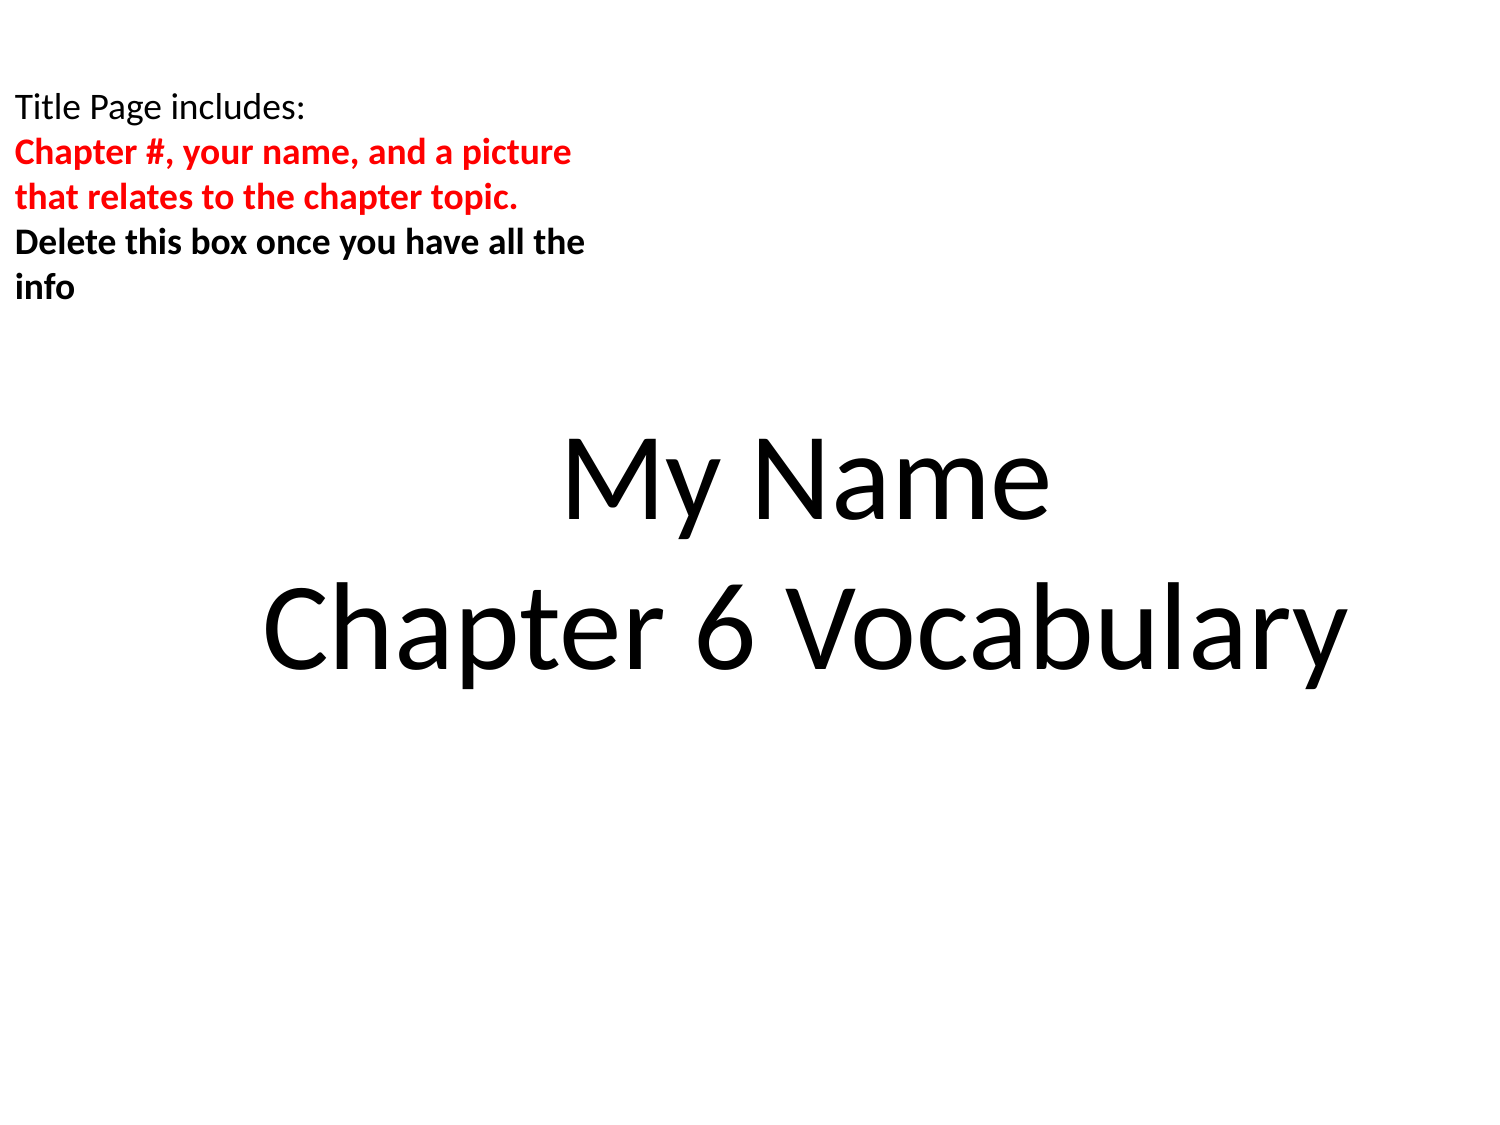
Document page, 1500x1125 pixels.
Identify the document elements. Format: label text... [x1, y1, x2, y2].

text_box My Name Chapter 6 Vocabulary [187, 387, 1425, 703]
text_box Title Page includes: Chapter #, your name, and a picture that relates to the chapter topic. Delete this box once you have all the info [0, 74, 638, 315]
